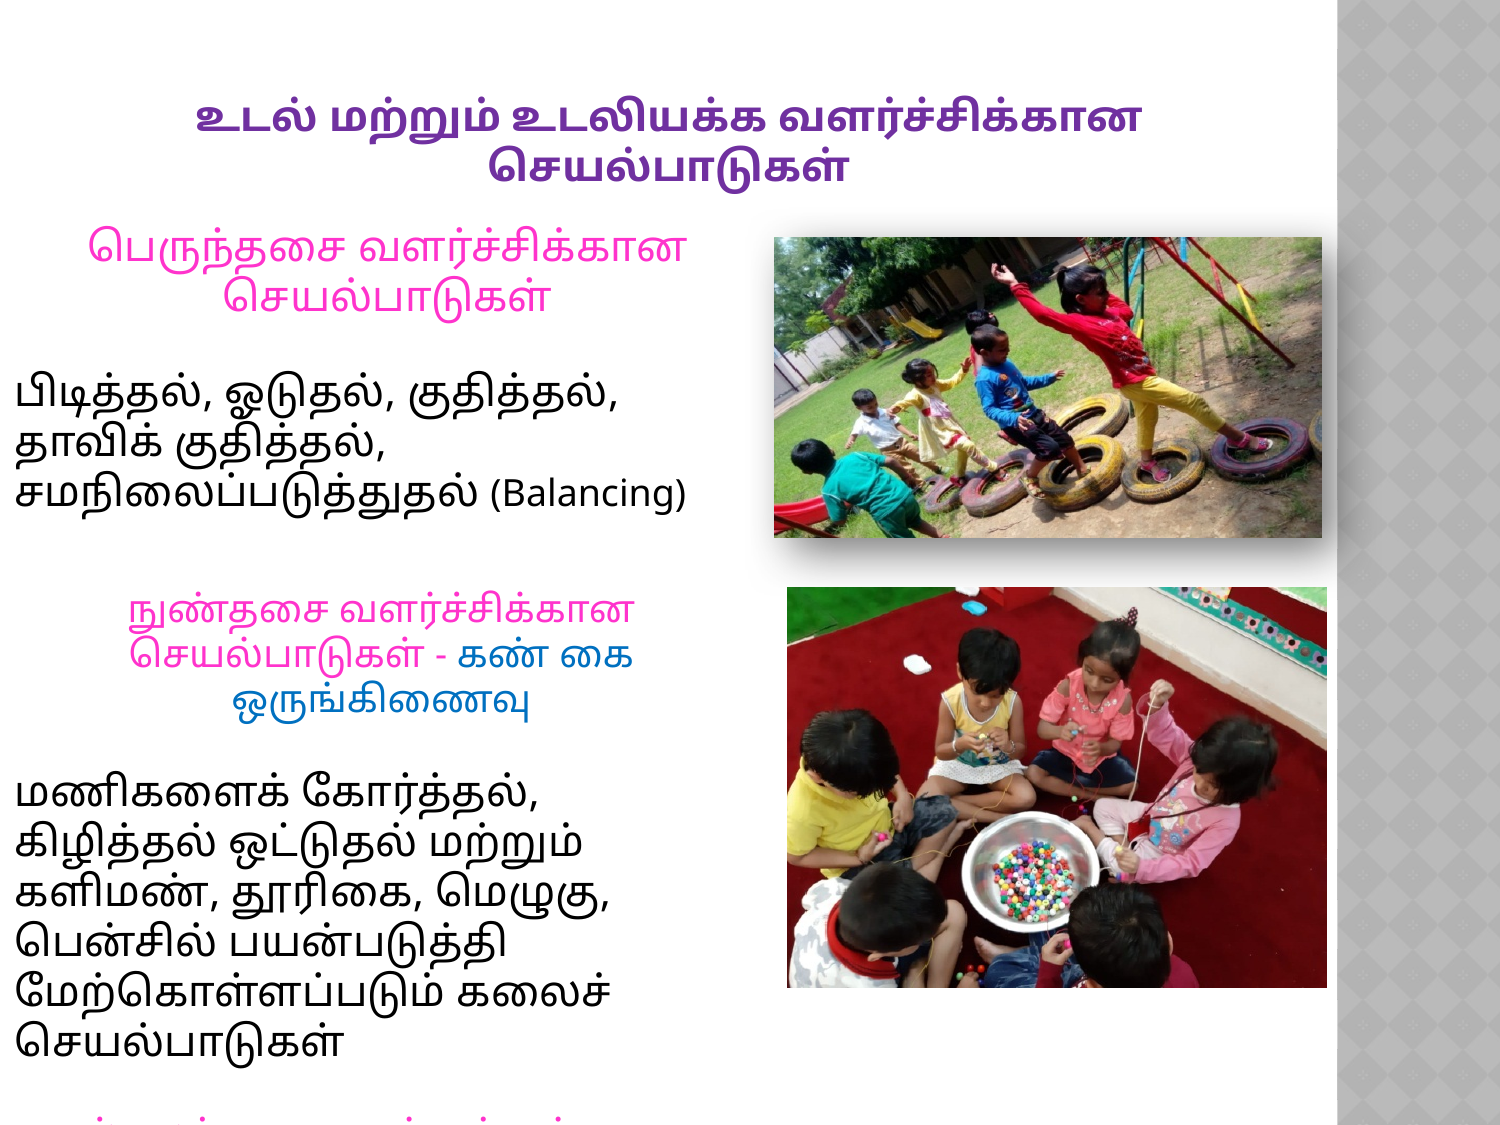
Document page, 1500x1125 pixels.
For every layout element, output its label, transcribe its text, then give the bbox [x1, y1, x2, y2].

picture [774, 236, 1322, 538]
text_box பெருந்தசை வளர்ச்சிக்கான செயல்பாடுகள் பிடித்தல், ஓடுதல், குதித்தல், தாவிக் குதித்தல், சமநிலைப்படுத்துதல் (Balancing) [0, 212, 775, 568]
picture [786, 587, 1328, 988]
text_box நுண்தசை வளர்ச்சிக்கான செயல்பாடுகள் - கண் கை ஒருங்கிணைவு மணிகளைக் கோர்த்தல், கிழித்தல் ஒட்டுதல் மற்றும் களிமண், தூரிகை, மெழுகு, பென்சில் பயன்படுத்தி மேற்கொள்ளப்படும் கலைச் செயல்பாடுகள் உடல்நலம்,சுகாதாரம் மற்றும் ஊட்டச்சத்து [0, 487, 763, 1125]
title உடல் மற்றும் உடலியக்க வளர்ச்சிக்கான செயல்பாடுகள் [75, 52, 1263, 229]
